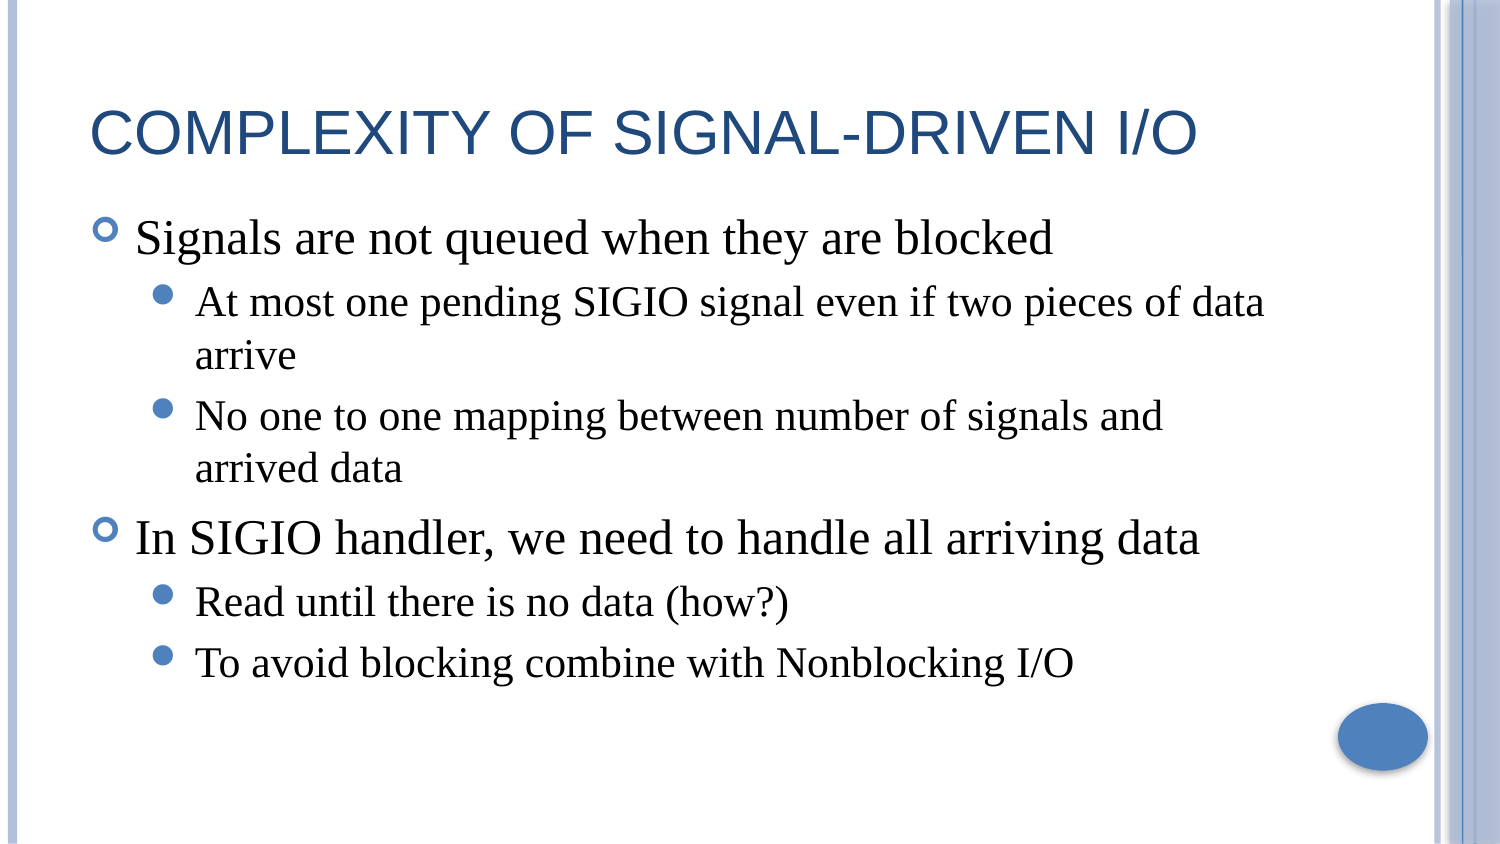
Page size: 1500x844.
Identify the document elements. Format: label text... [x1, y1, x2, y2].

list Signals are not queued when they are blocked At most one pending SIGIO signal even if two pieces of data arrive No one to one mapping between number of signals and arrived data In SIGIO handler, we need to handle all arriving data Read until there is no data (how?) To avoid blocking combine with Nonblocking I/O [75, 196, 1300, 797]
title Complexity of Signal-Driven I/O [75, 33, 1300, 175]
